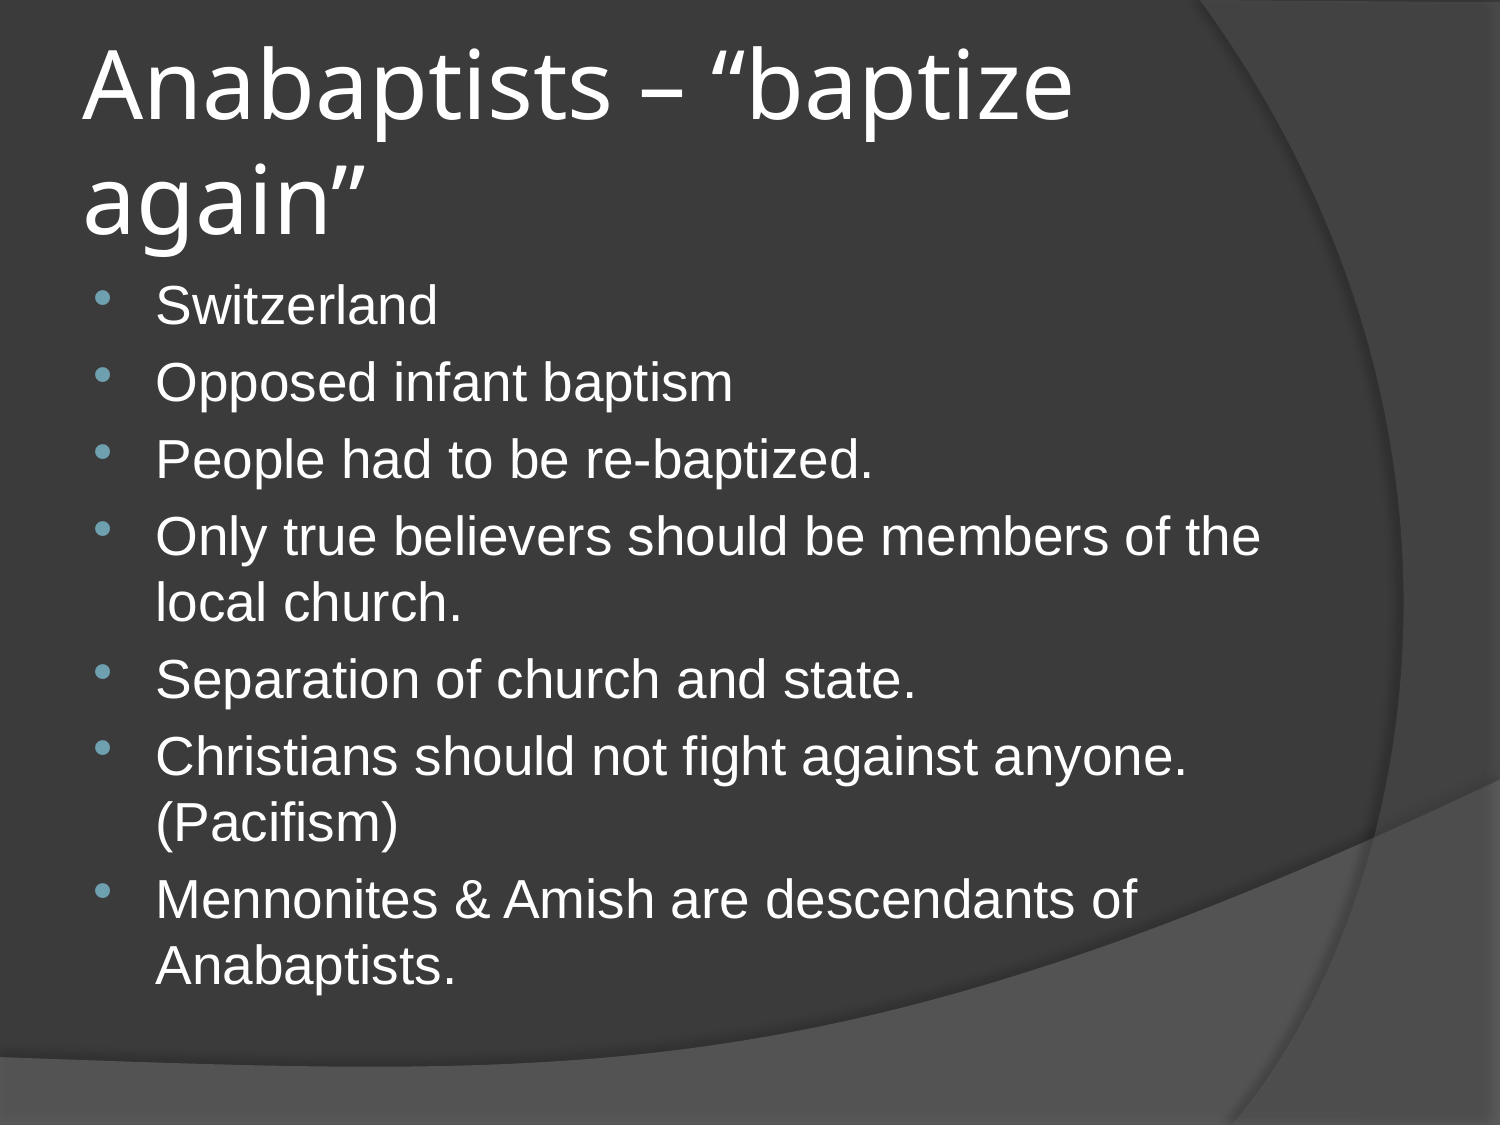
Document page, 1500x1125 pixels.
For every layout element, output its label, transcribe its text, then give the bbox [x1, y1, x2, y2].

title Anabaptists – “baptize again” [75, 45, 1300, 233]
list Switzerland Opposed infant baptism People had to be re-baptized. Only true believers should be members of the local church. Separation of church and state. Christians should not fight against anyone. (Pacifism) Mennonites & Amish are descendants of Anabaptists. [75, 262, 1300, 1005]
